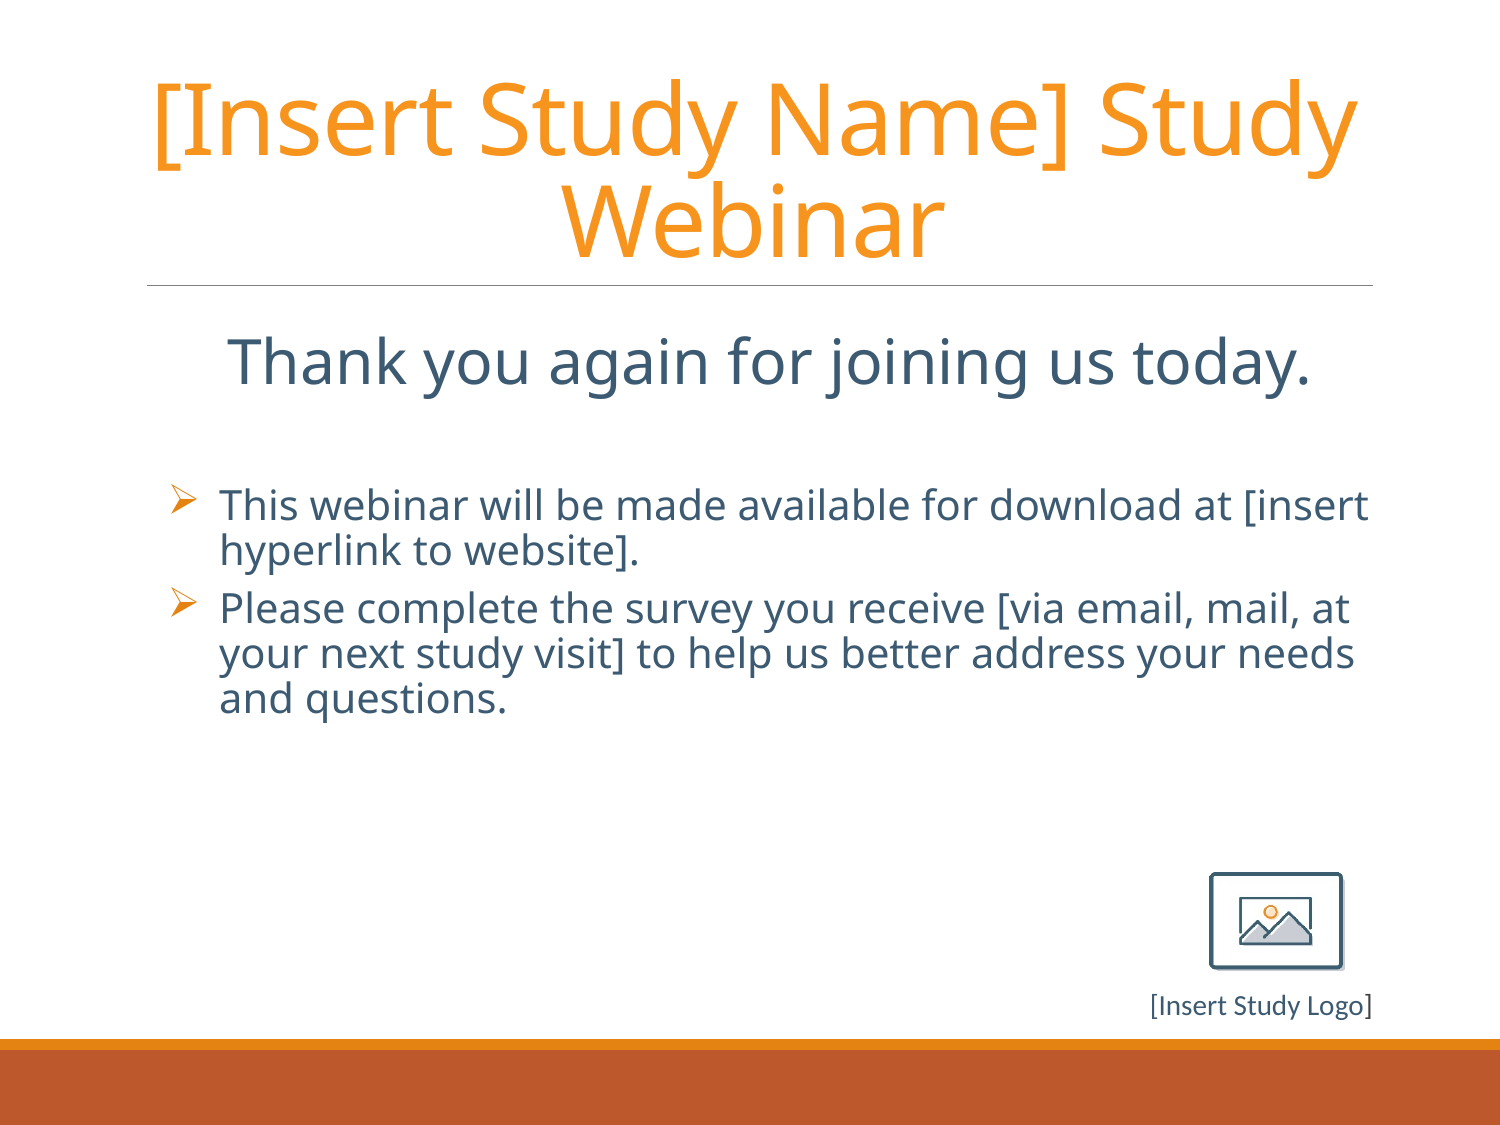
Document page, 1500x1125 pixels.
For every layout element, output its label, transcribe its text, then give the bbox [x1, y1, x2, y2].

text_box [Insert Study Logo] [1134, 979, 1500, 1029]
picture [1209, 872, 1346, 972]
title [Insert Study Name] Study Webinar [135, 47, 1373, 285]
list Thank you again for joining us today. This webinar will be made available for download at [insert hyperlink to website]. Please complete the survey you receive [via email, mail, at your next study visit] to help us better address your needs and questions. [135, 302, 1373, 870]
